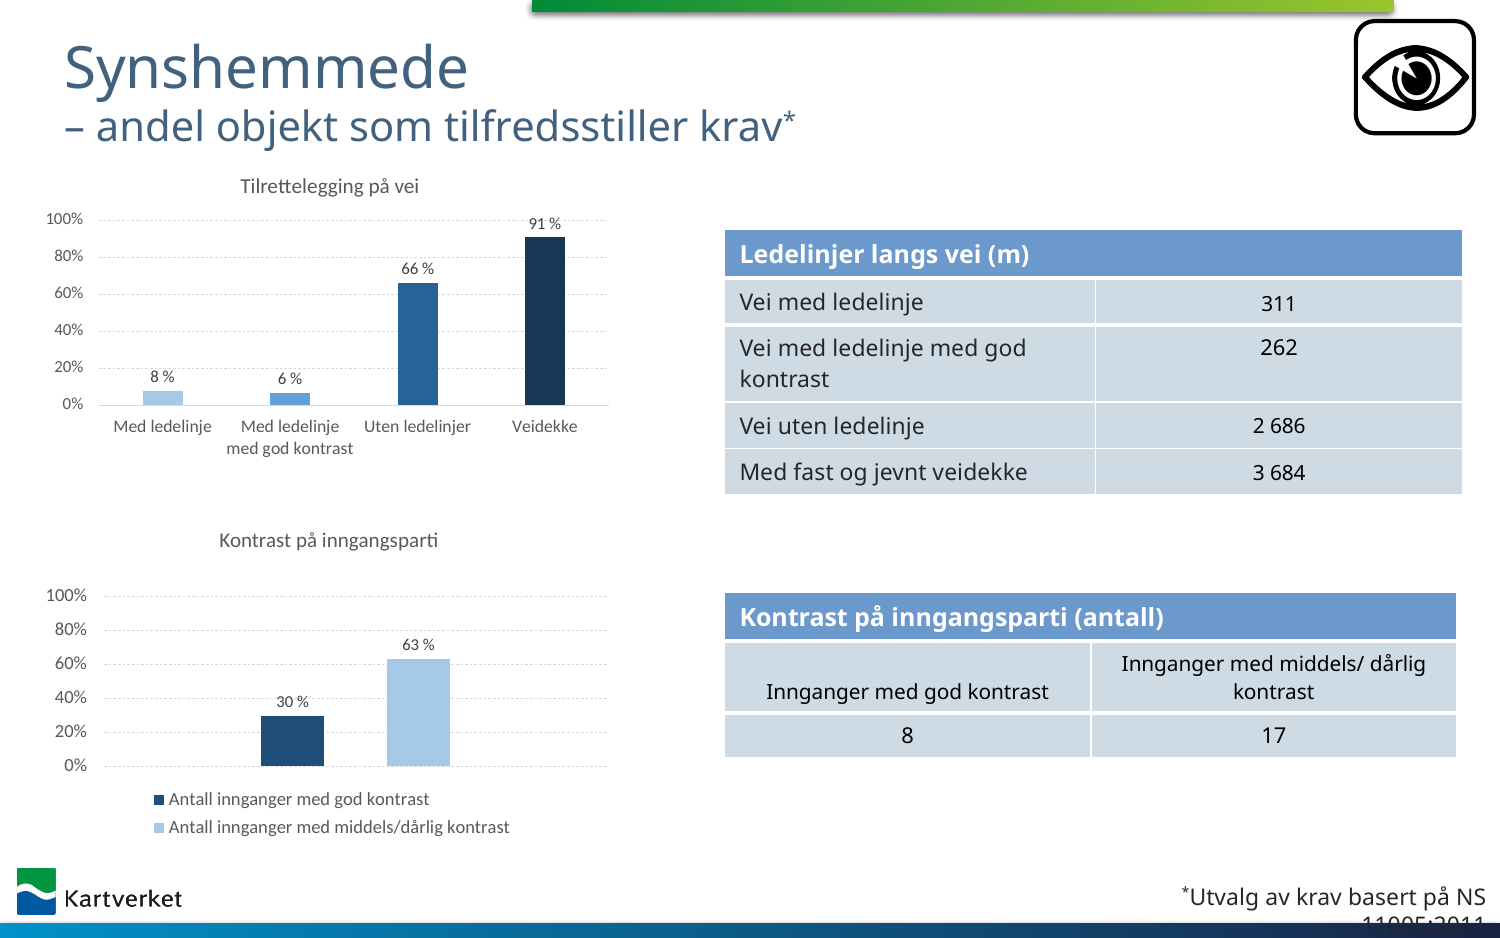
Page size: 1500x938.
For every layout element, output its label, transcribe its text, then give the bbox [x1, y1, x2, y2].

table_cell 2 686 [1096, 403, 1462, 448]
table_cell Vei med ledelinje [725, 280, 1095, 323]
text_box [1355, 20, 1475, 134]
table_cell Med fast og jevnt veidekke [725, 449, 1095, 494]
text_box *Utvalg av krav basert på NS 11005:2011 [1068, 873, 1500, 938]
text_box Synshemmede – andel objekt som tilfredsstiller krav* [49, 24, 1431, 158]
table_cell Innganger med middels/ dårlig kontrast [1092, 643, 1456, 711]
table_cell 262 [1096, 327, 1462, 401]
table_cell 8 [725, 715, 1090, 757]
picture [41, 520, 617, 846]
table_header Ledelinjer langs vei (m) [725, 230, 1462, 276]
table_cell Vei med ledelinje med god kontrast [725, 327, 1095, 401]
table_cell 3 684 [1096, 449, 1462, 494]
table_cell Innganger med god kontrast [725, 643, 1090, 711]
table_cell 17 [1092, 715, 1456, 757]
table_cell 311 [1096, 280, 1462, 323]
picture [41, 166, 619, 492]
table_header Kontrast på inngangsparti (antall) [725, 593, 1456, 639]
table_cell Vei uten ledelinje [725, 403, 1095, 448]
